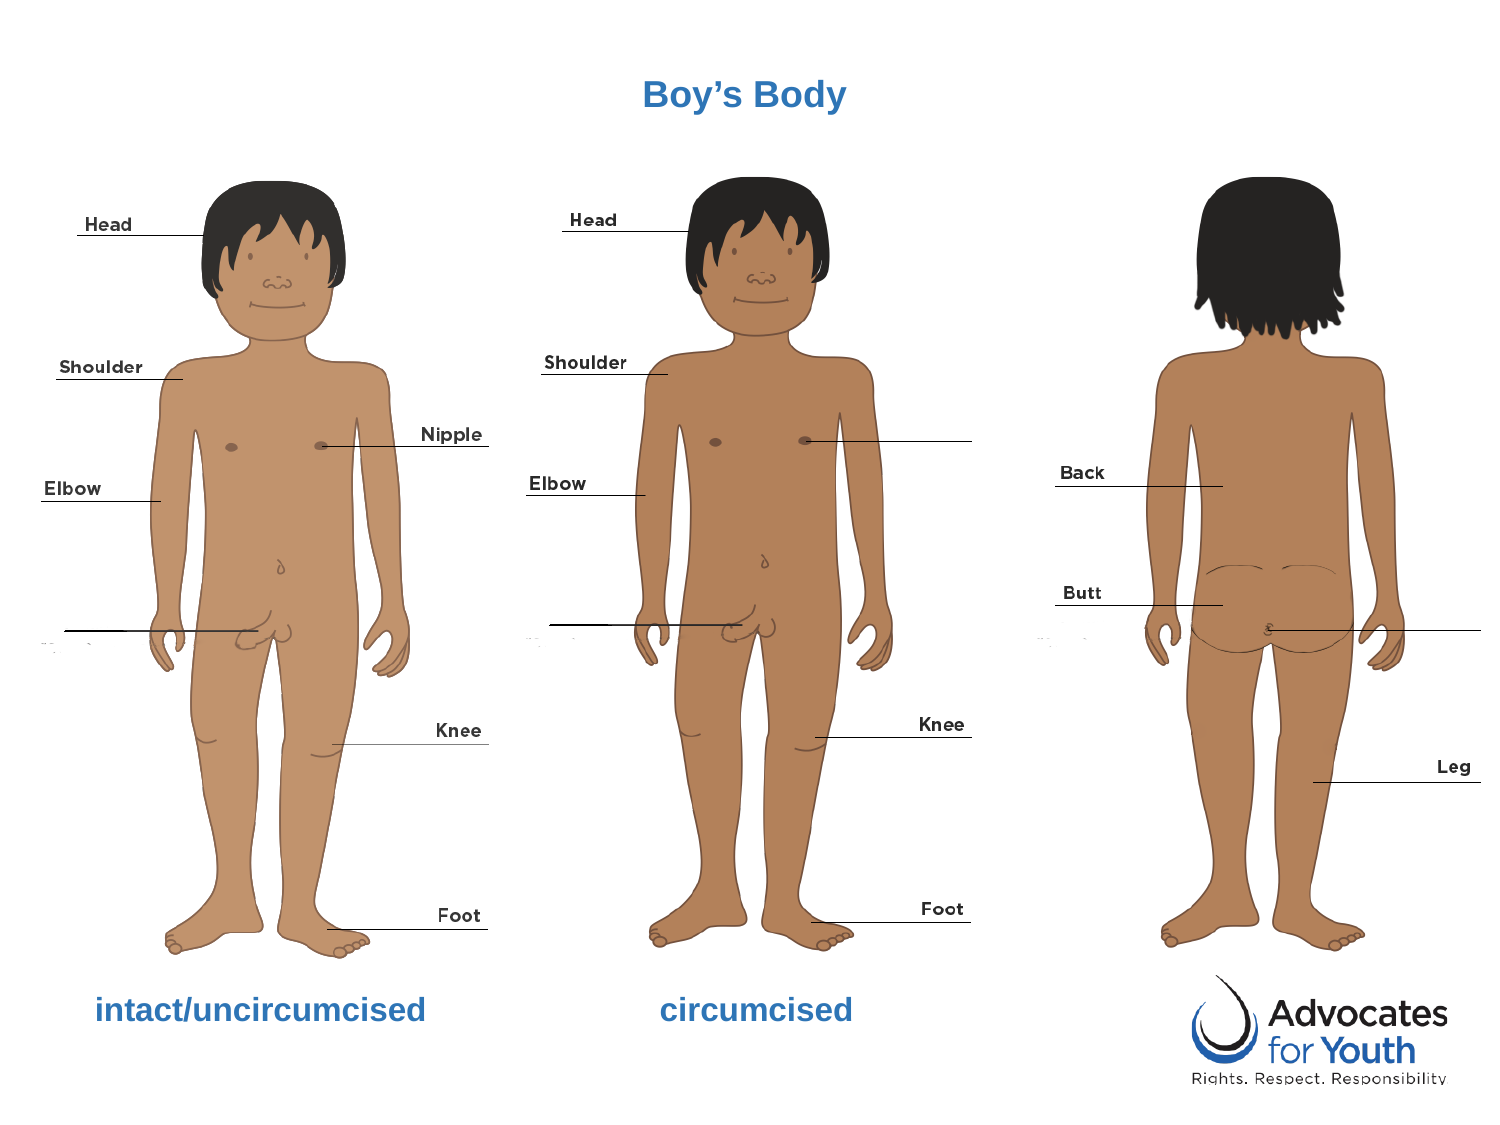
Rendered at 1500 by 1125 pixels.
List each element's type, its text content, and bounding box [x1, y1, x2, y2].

text_box intact/uncircumcised [62, 1013, 450, 1036]
text_box circumcised [562, 1006, 951, 1036]
picture [18, 150, 1500, 1085]
text_box Boy’s Body [187, 62, 1313, 123]
